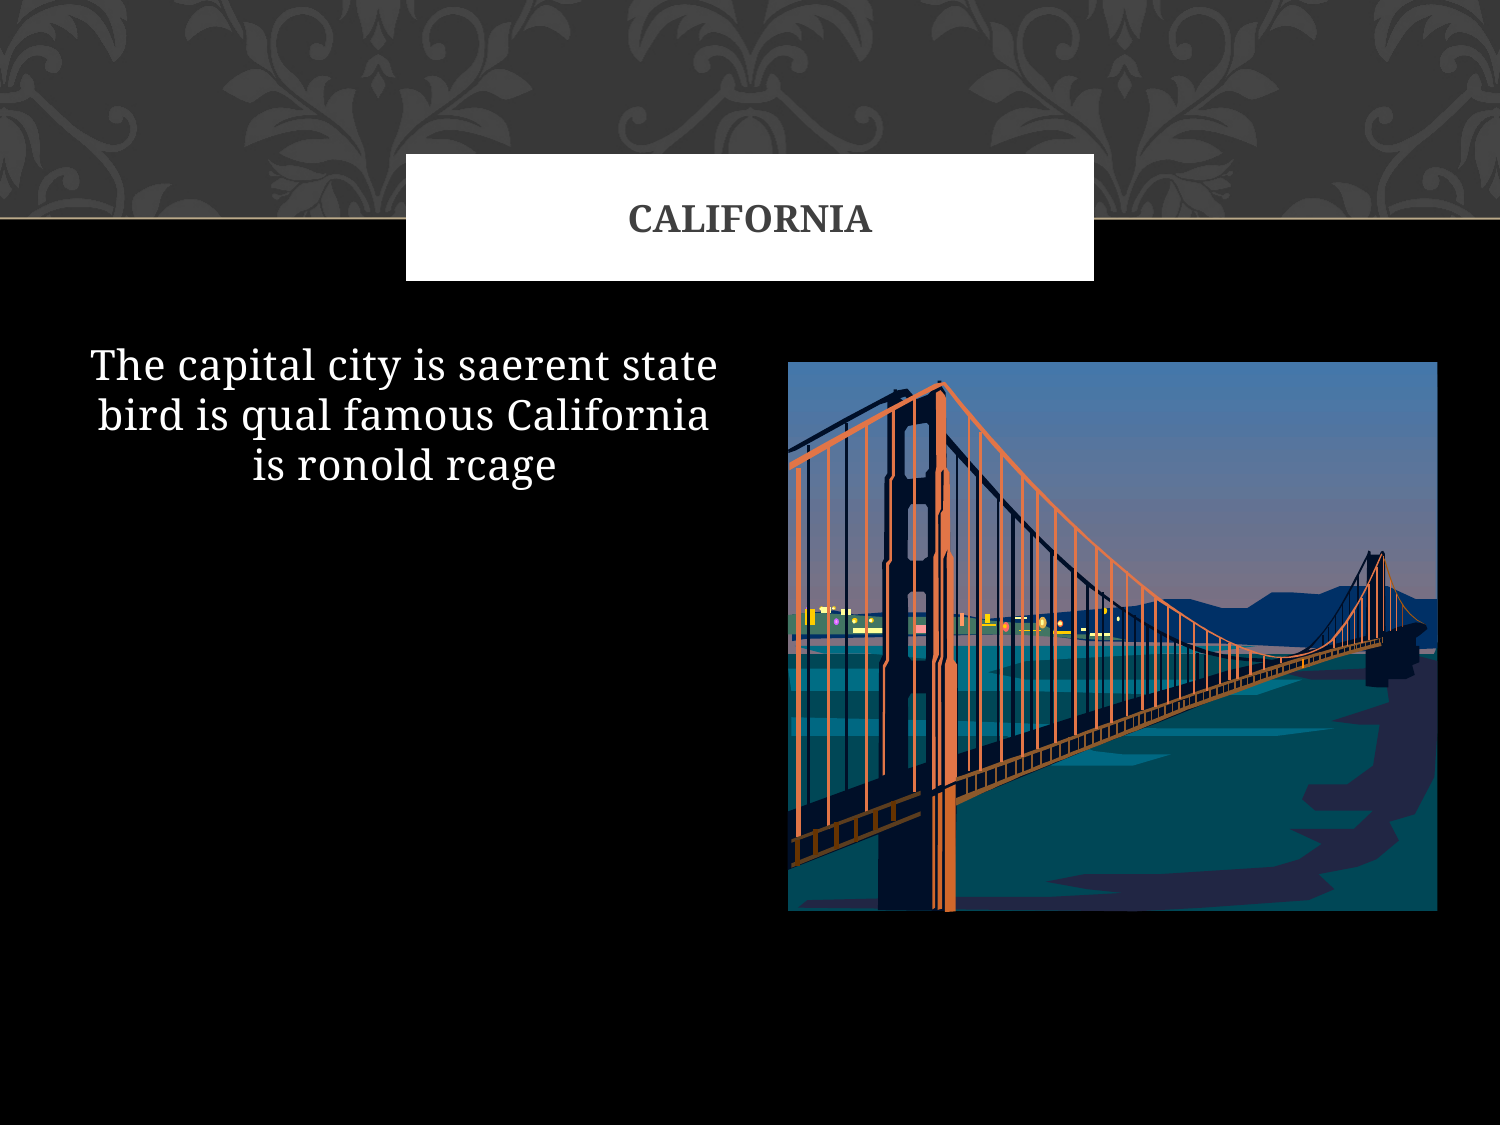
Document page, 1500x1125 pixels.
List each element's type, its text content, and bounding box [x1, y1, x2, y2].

picture [787, 361, 1438, 913]
list The capital city is saerent state bird is qual famous California is ronold rcage [75, 331, 735, 989]
title California [406, 154, 1094, 281]
